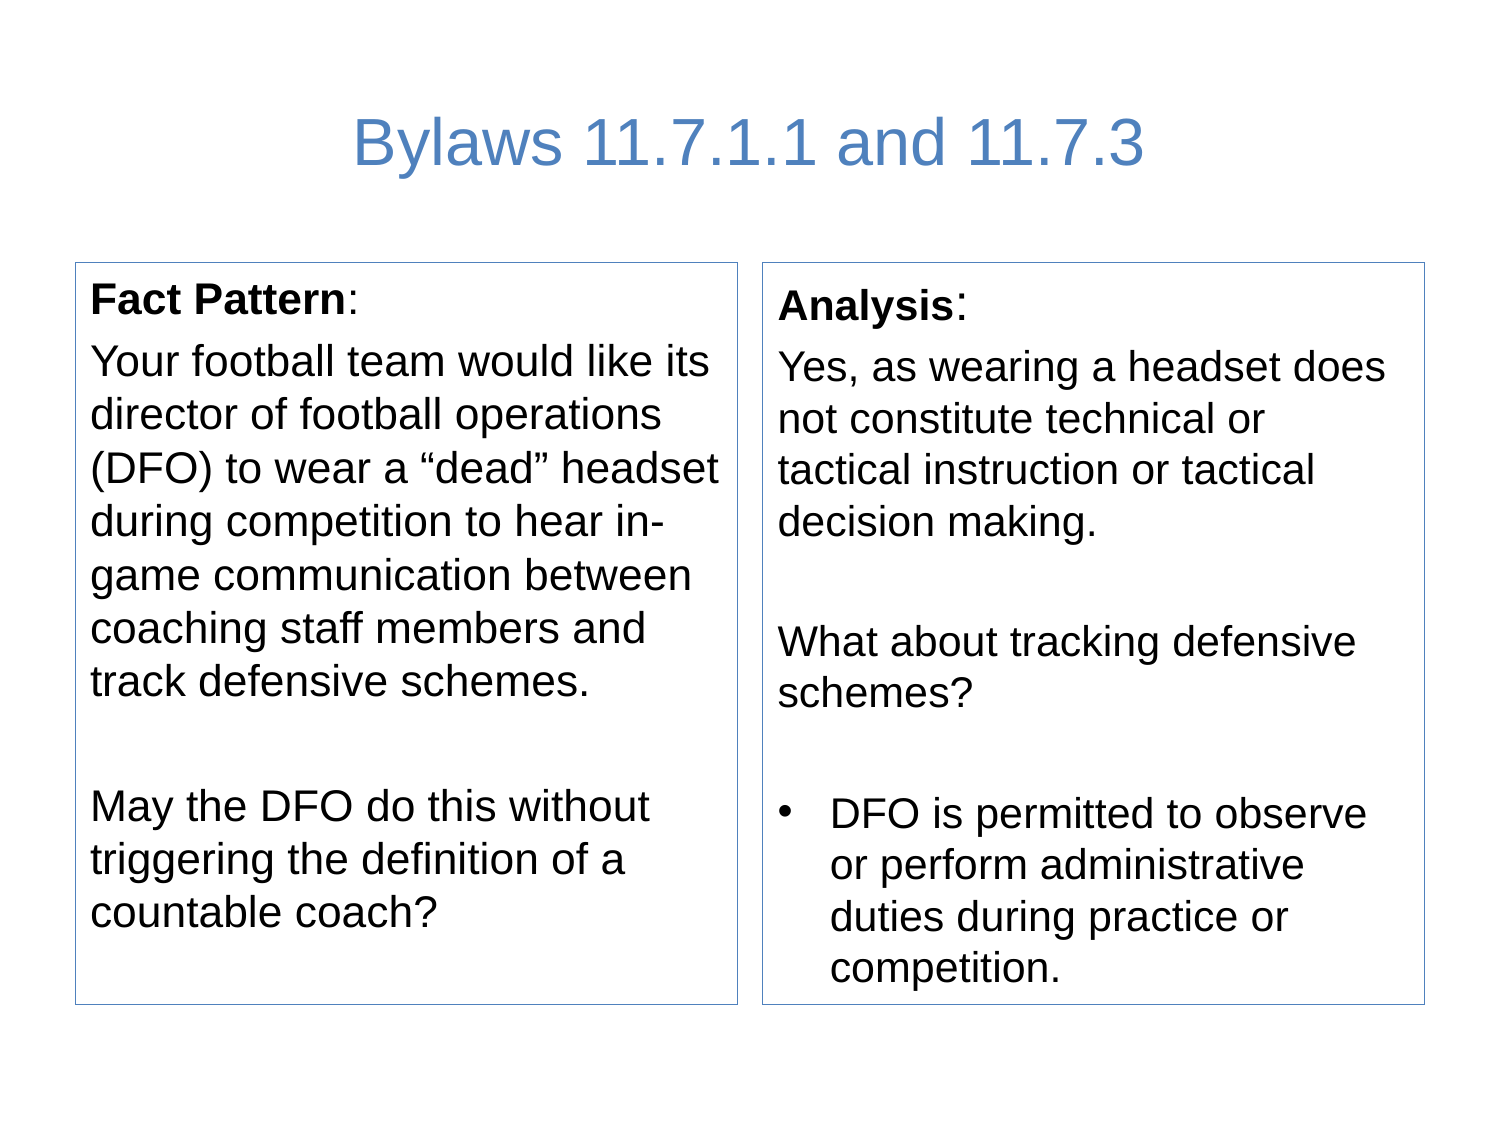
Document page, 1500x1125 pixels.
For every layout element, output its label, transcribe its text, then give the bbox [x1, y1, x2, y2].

list Analysis: Yes, as wearing a headset does not constitute technical or tactical instruction or tactical decision making. What about tracking defensive schemes? DFO is permitted to observe or perform administrative duties during practice or competition. [762, 262, 1425, 1005]
title Bylaws 11.7.1.1 and 11.7.3 [75, 45, 1425, 233]
list Fact Pattern: Your football team would like its director of football operations (DFO) to wear a “dead” headset during competition to hear in-game communication between coaching staff members and track defensive schemes. May the DFO do this without triggering the definition of a countable coach? [75, 262, 738, 1005]
